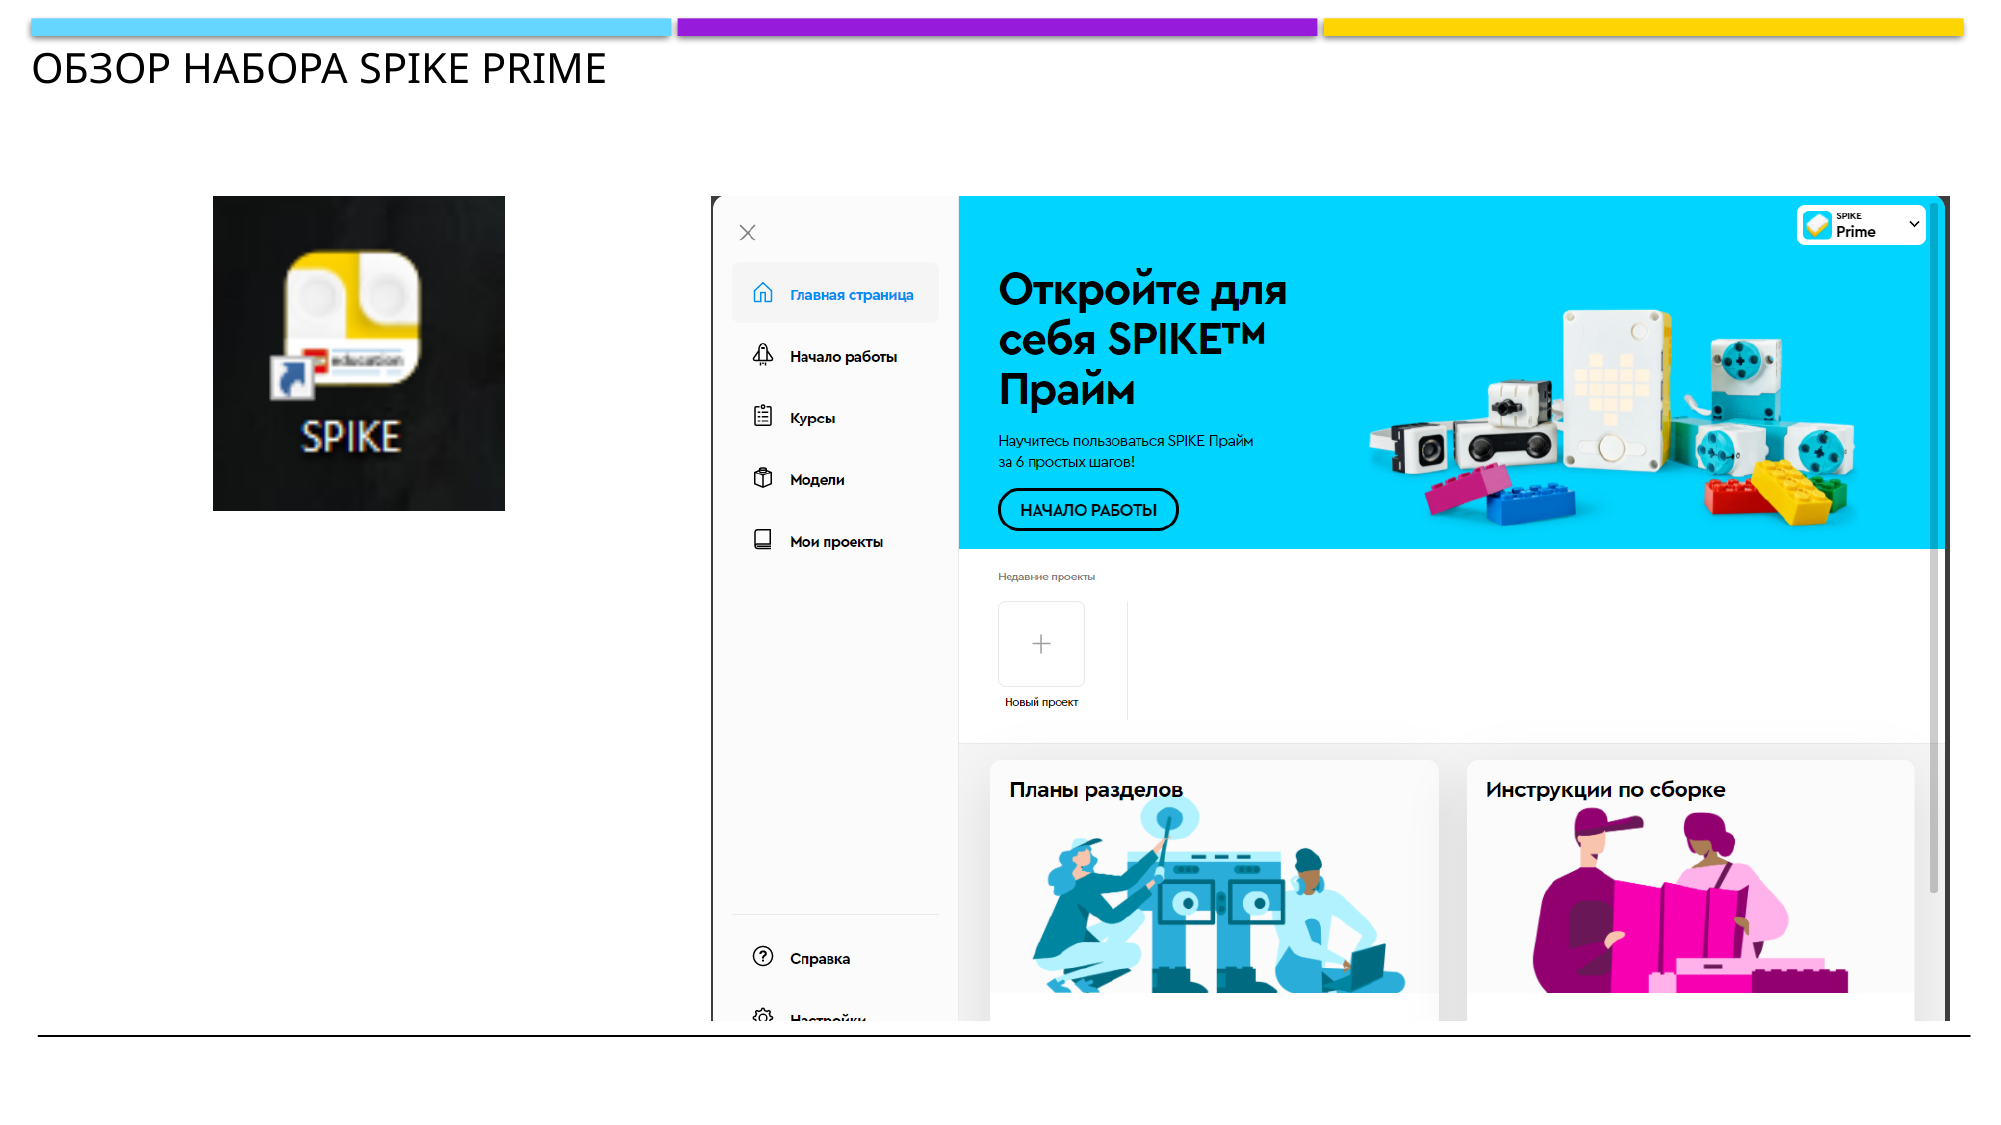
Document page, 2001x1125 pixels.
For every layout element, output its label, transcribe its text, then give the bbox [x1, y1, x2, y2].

text_box Обзор набора spike prime [0, 17, 731, 100]
picture [710, 195, 1951, 1024]
picture [213, 195, 506, 512]
